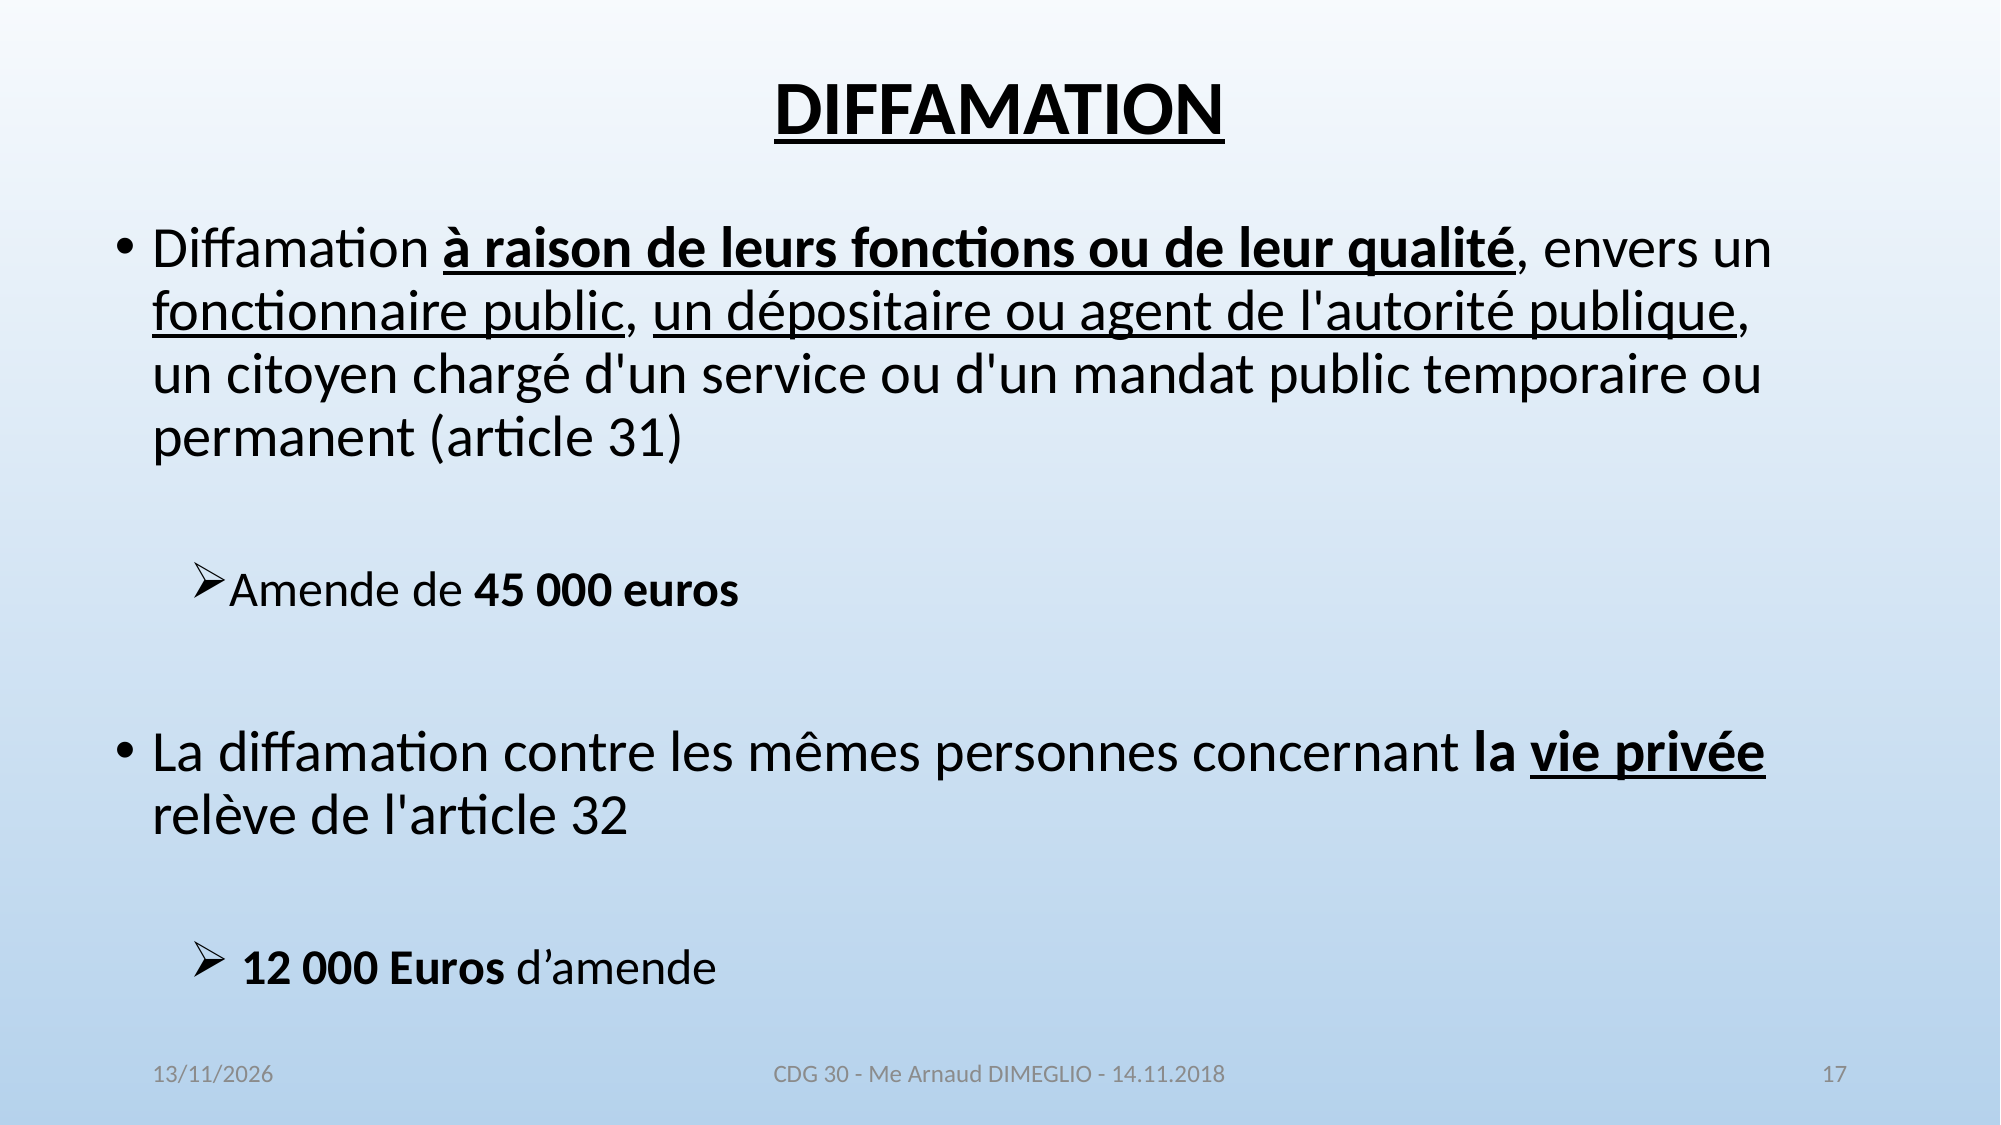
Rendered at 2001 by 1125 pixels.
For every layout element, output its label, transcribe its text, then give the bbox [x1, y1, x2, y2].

slide_number 17 [1412, 1042, 1863, 1103]
list Diffamation à raison de leurs fonctions ou de leur qualité, envers un fonctionnaire public, un dépositaire ou agent de l'autorité publique, un citoyen chargé d'un service ou d'un mandat public temporaire ou permanent (article 31) Amende de 45 000 euros La diffamation contre les mêmes personnes concernant la vie privée relève de l'article 32 12 000 Euros d’amende [99, 210, 1825, 1066]
title DIFFAMATION [137, 59, 1863, 252]
footer CDG 30 - Me Arnaud DIMEGLIO - 14.11.2018 [662, 1042, 1338, 1103]
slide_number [137, 1042, 588, 1103]
